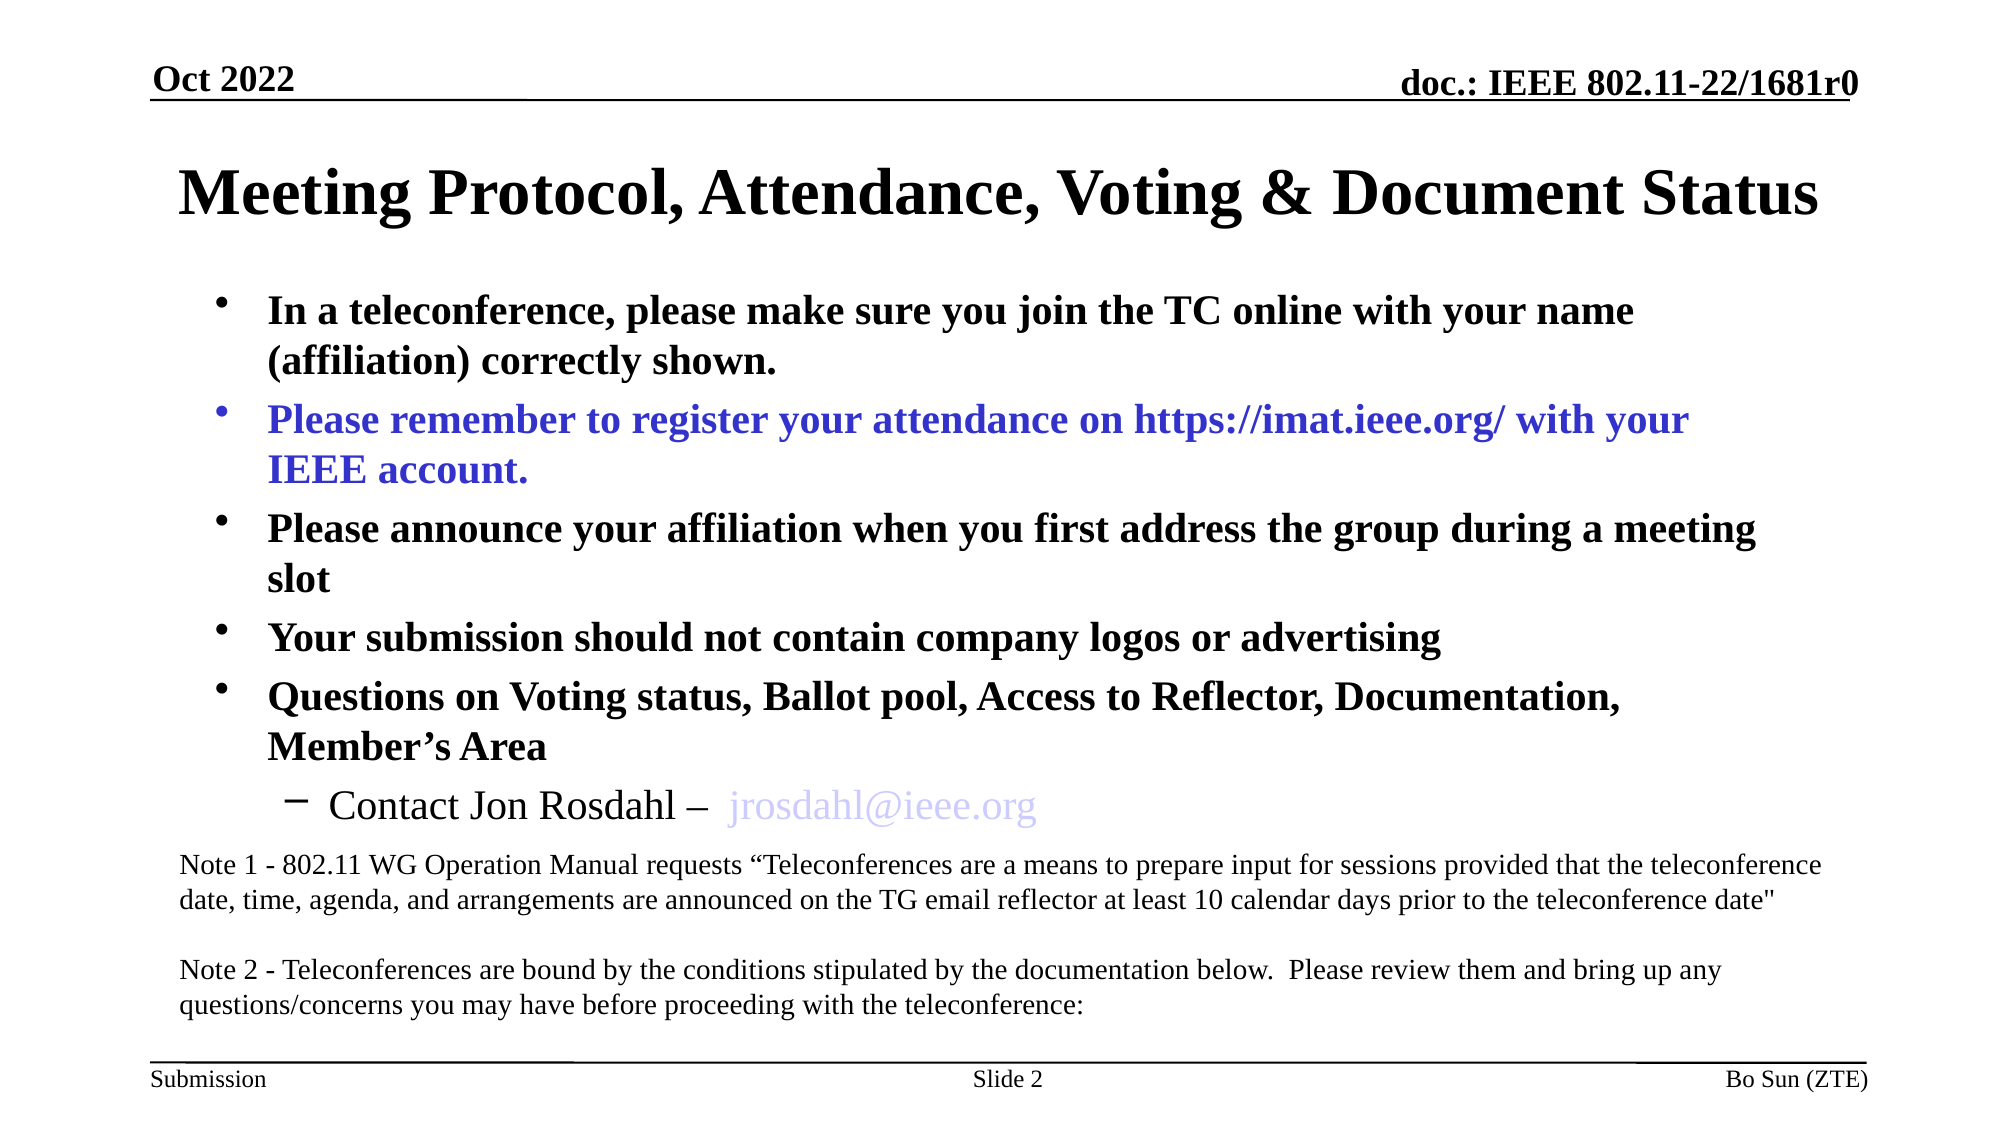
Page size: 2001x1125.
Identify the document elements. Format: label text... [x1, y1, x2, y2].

slide_number Slide 2 [949, 1061, 1067, 1123]
title Meeting Protocol, Attendance, Voting & Document Status [149, 99, 1850, 276]
text_box Note 1 - 802.11 WG Operation Manual requests “Teleconferences are a means to prepare input for sessions provided that the teleconference date, time, agenda, and arrangements are announced on the TG email reflector at least 10 calendar days prior to the teleconference date" Note 2 - Teleconferences are bound by the conditions stipulated by the documentation below. Please review them and bring up any questions/concerns you may have before proceeding with the teleconference: [164, 837, 1852, 1028]
footer Bo Sun (ZTE) [1171, 1061, 1869, 1093]
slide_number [152, 54, 563, 100]
text_box In a teleconference, please make sure you join the TC online with your name (affiliation) correctly shown. Please remember to register your attendance on https://imat.ieee.org/ with your IEEE account. Please announce your affiliation when you first address the group during a meeting slot Your submission should not contain company logos or advertising Questions on Voting status, Ballot pool, Access to Reflector, Documentation, Member’s Area Contact Jon Rosdahl – jrosdahl@ieee.org [200, 274, 1813, 837]
